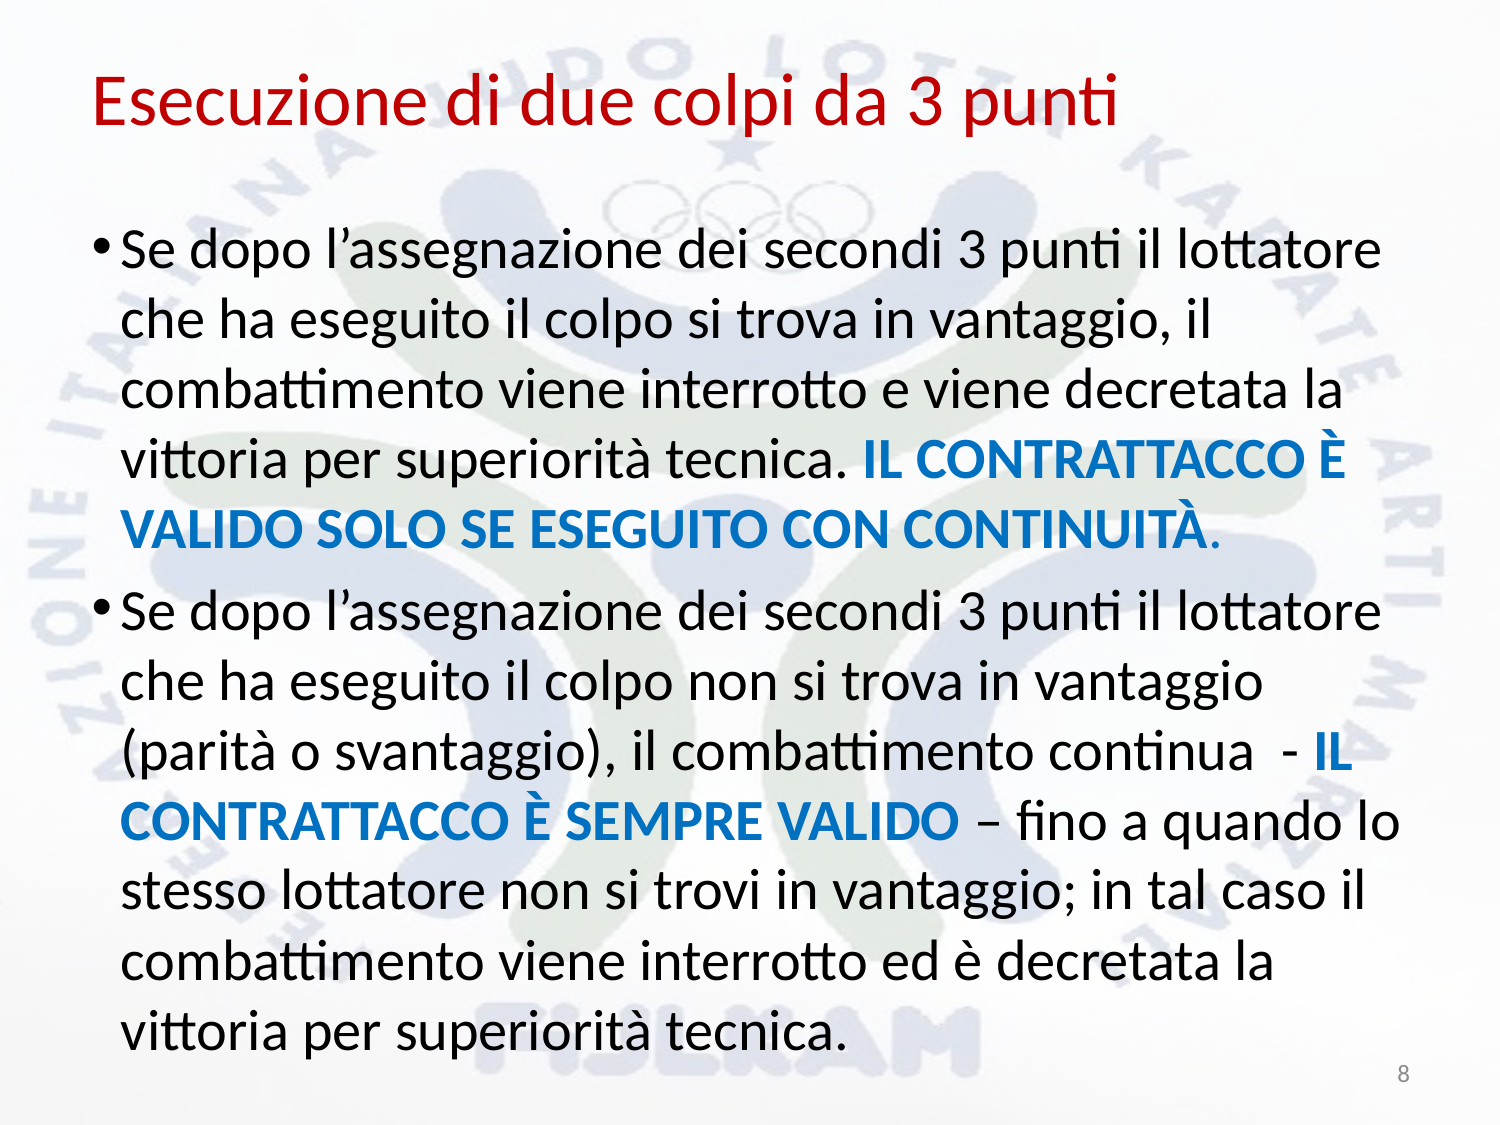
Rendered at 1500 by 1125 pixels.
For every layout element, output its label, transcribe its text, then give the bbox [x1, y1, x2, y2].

list Esecuzione di due colpi da 3 punti Se dopo l’assegnazione dei secondi 3 punti il lottatore che ha eseguito il colpo si trova in vantaggio, il combattimento viene interrotto e viene decretata la vittoria per superiorità tecnica. Il contrattacco è valido solo se eseguito con continuità. Se dopo l’assegnazione dei secondi 3 punti il lottatore che ha eseguito il colpo non si trova in vantaggio (parità o svantaggio), il combattimento continua - Il contrattacco è sempre valido – fino a quando lo stesso lottatore non si trovi in vantaggio; in tal caso il combattimento viene interrotto ed è decretata la vittoria per superiorità tecnica. [76, 42, 1427, 988]
slide_number 8 [1074, 1042, 1425, 1103]
